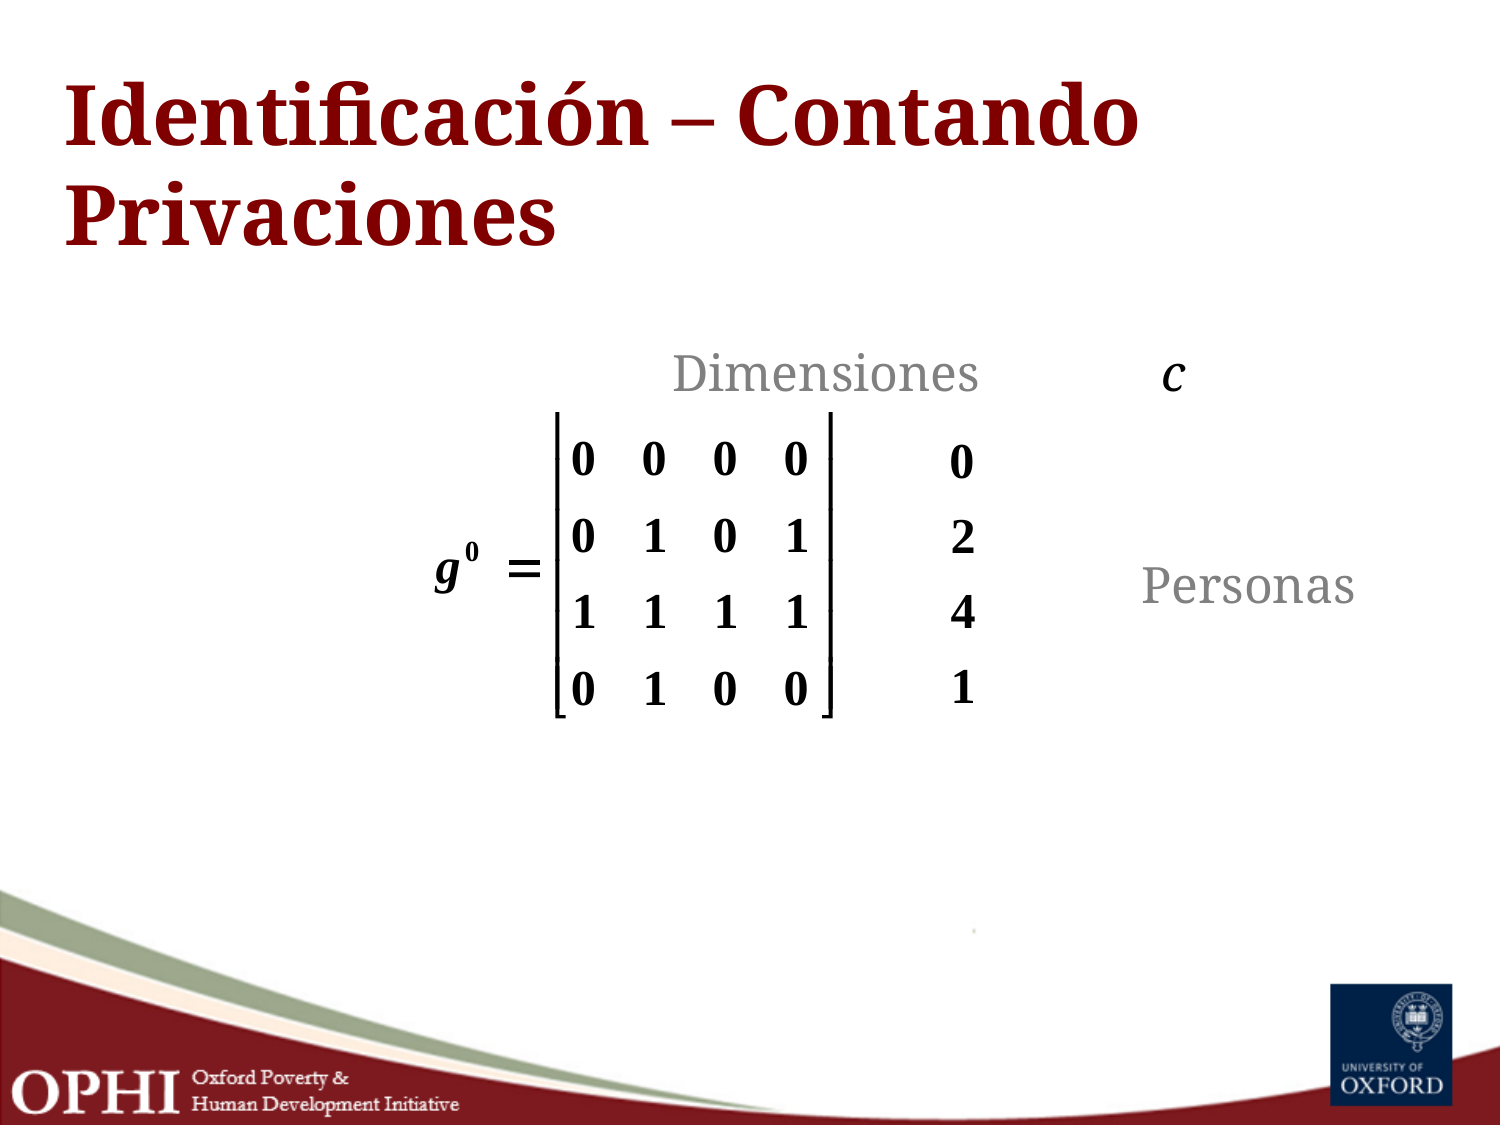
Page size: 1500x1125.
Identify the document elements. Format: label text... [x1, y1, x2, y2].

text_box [427, 412, 979, 730]
list Dimensiones c Personas [112, 200, 1413, 1125]
picture [0, 0, 1500, 1125]
title Identificación – Contando Privaciones [50, 54, 1500, 192]
